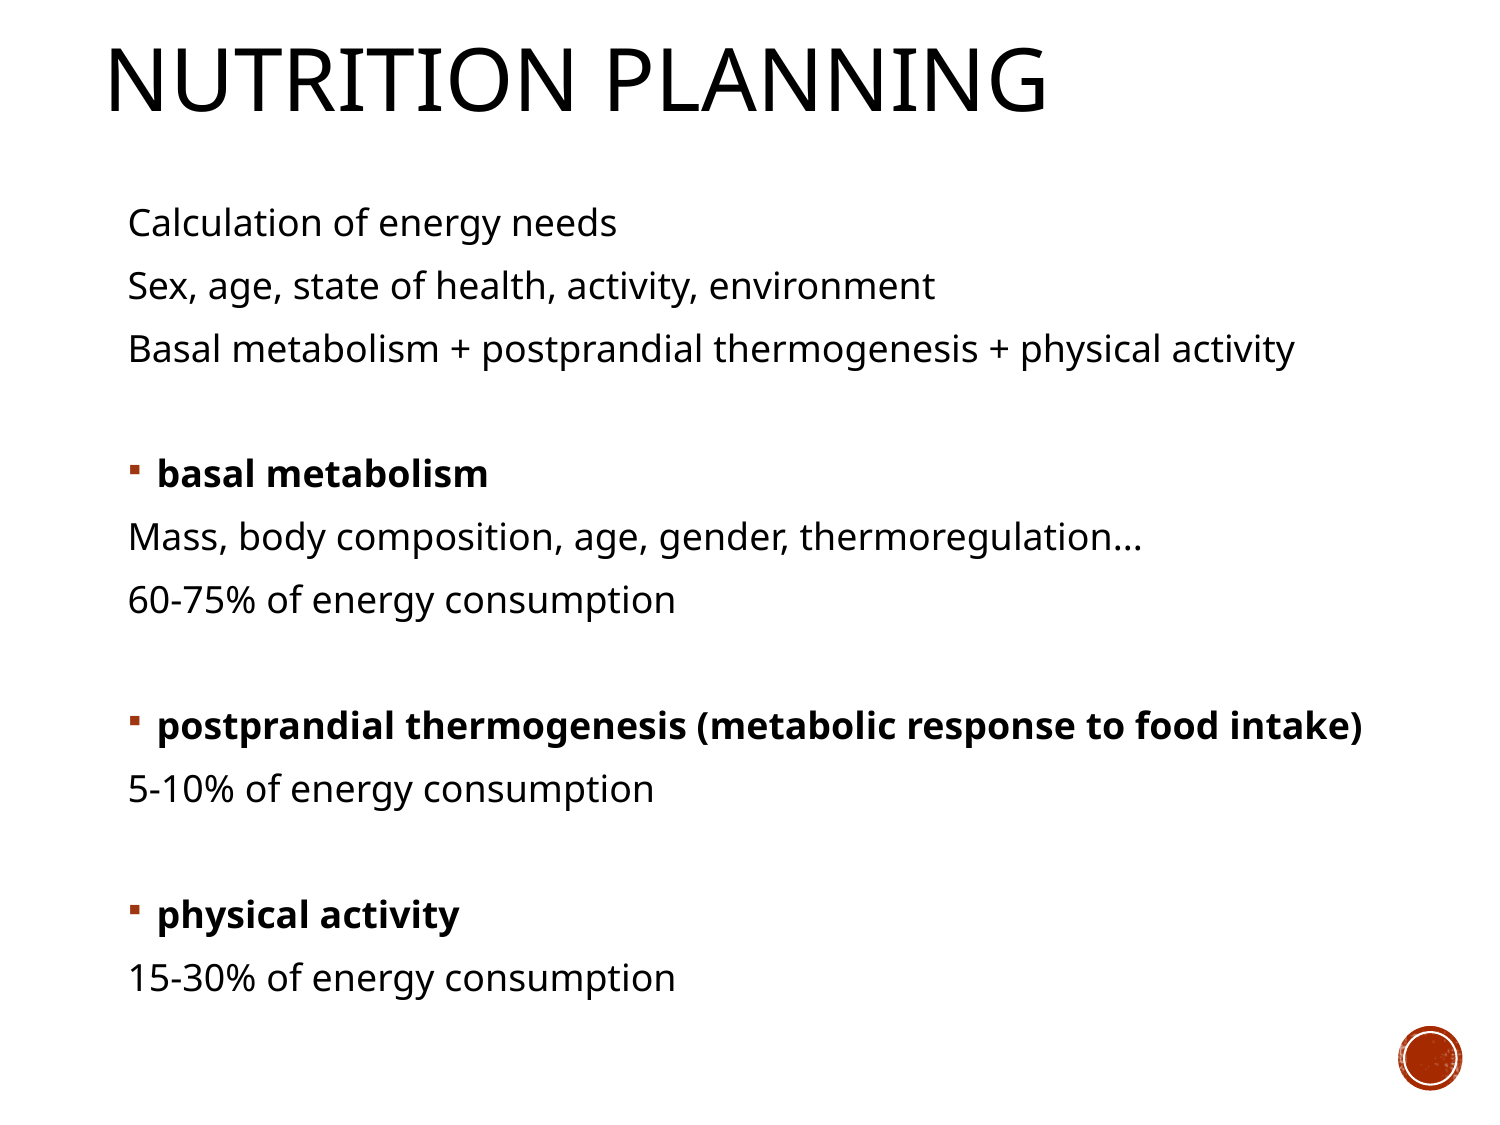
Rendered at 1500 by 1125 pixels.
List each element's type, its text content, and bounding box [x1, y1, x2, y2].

title Nutrition planning [88, 19, 1364, 148]
list Calculation of energy needs Sex, age, state of health, activity, environment Basal metabolism + postprandial thermogenesis + physical activity basal metabolism Mass, body composition, age, gender, thermoregulation... 60-75% of energy consumption postprandial thermogenesis (metabolic response to food intake) 5-10% of energy consumption physical activity 15-30% of energy consumption [112, 196, 1471, 1013]
